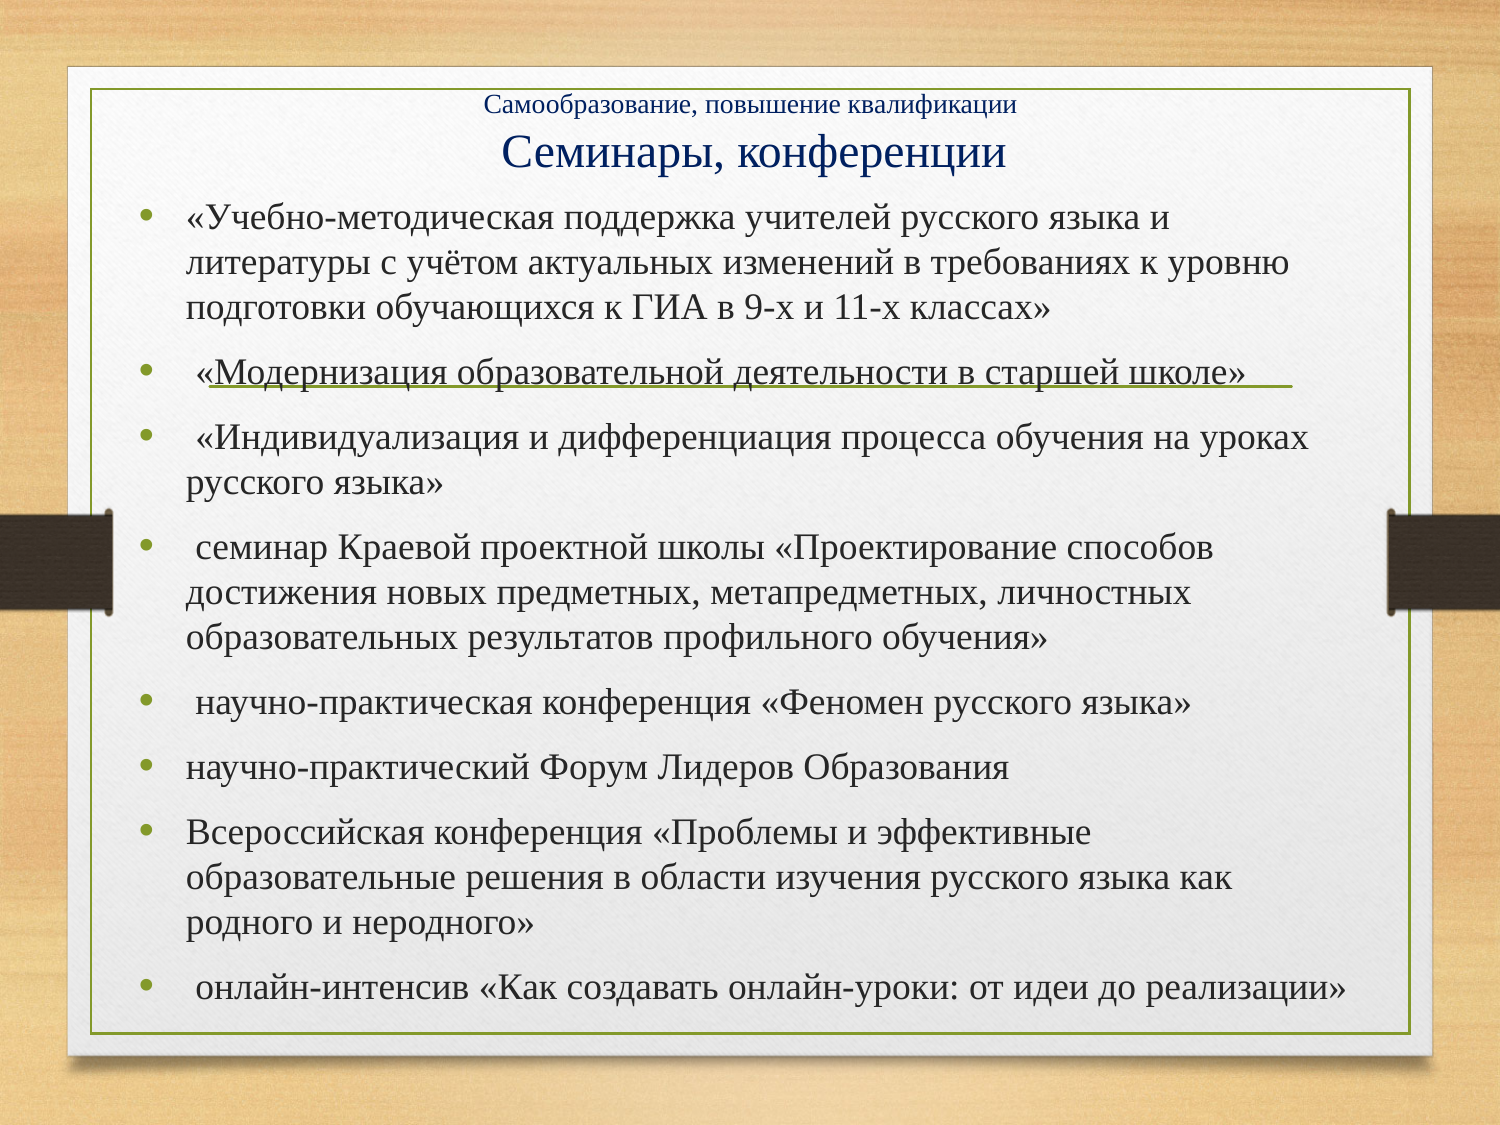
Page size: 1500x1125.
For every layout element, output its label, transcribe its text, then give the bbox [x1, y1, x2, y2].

picture [0, 0, 1500, 1125]
title Самообразование, повышение квалификации Семинары, конференции [193, 78, 1309, 184]
list «Учебно-методическая поддержка учителей русского языка и литературы с учётом актуальных изменений в требованиях к уровню подготовки обучающихся к ГИА в 9-х и 11-х классах» «Модернизация образовательной деятельности в старшей школе» «Индивидуализация и дифференциация процесса обучения на уроках русского языка» семинар Краевой проектной школы «Проектирование способов достижения новых предметных, метапредметных, личностных образовательных результатов профильного обучения» научно-практическая конференция «Феномен русского языка» научно-практический Форум Лидеров Образования Всероссийская конференция «Проблемы и эффективные образовательные решения в области изучения русского языка как родного и неродного» онлайн-интенсив «Как создавать онлайн-уроки: от идеи до реализации» [123, 184, 1376, 974]
